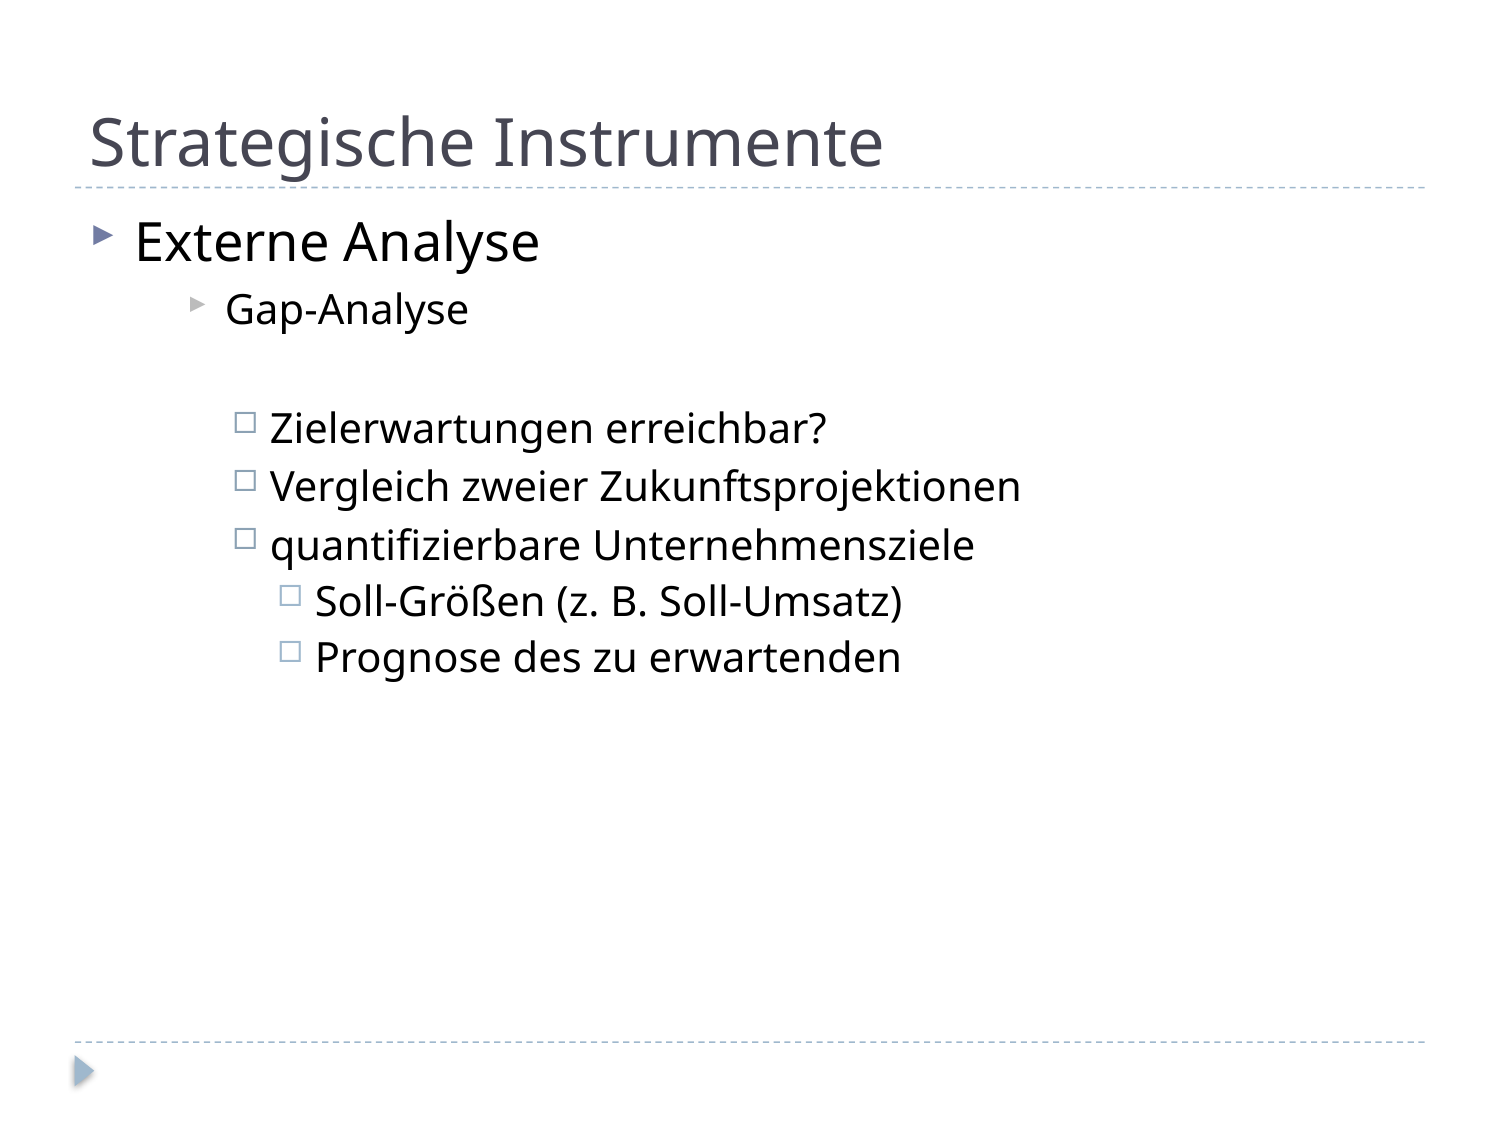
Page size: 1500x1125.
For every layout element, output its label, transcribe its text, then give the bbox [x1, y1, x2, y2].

title Strategische Instrumente [75, 24, 1425, 188]
list Externe Analyse Gap-Analyse Zielerwartungen erreichbar? Vergleich zweier Zukunftsprojektionen quantifizierbare Unternehmensziele Soll-Größen (z. B. Soll-Umsatz) Prognose des zu erwartenden [75, 200, 1425, 1006]
